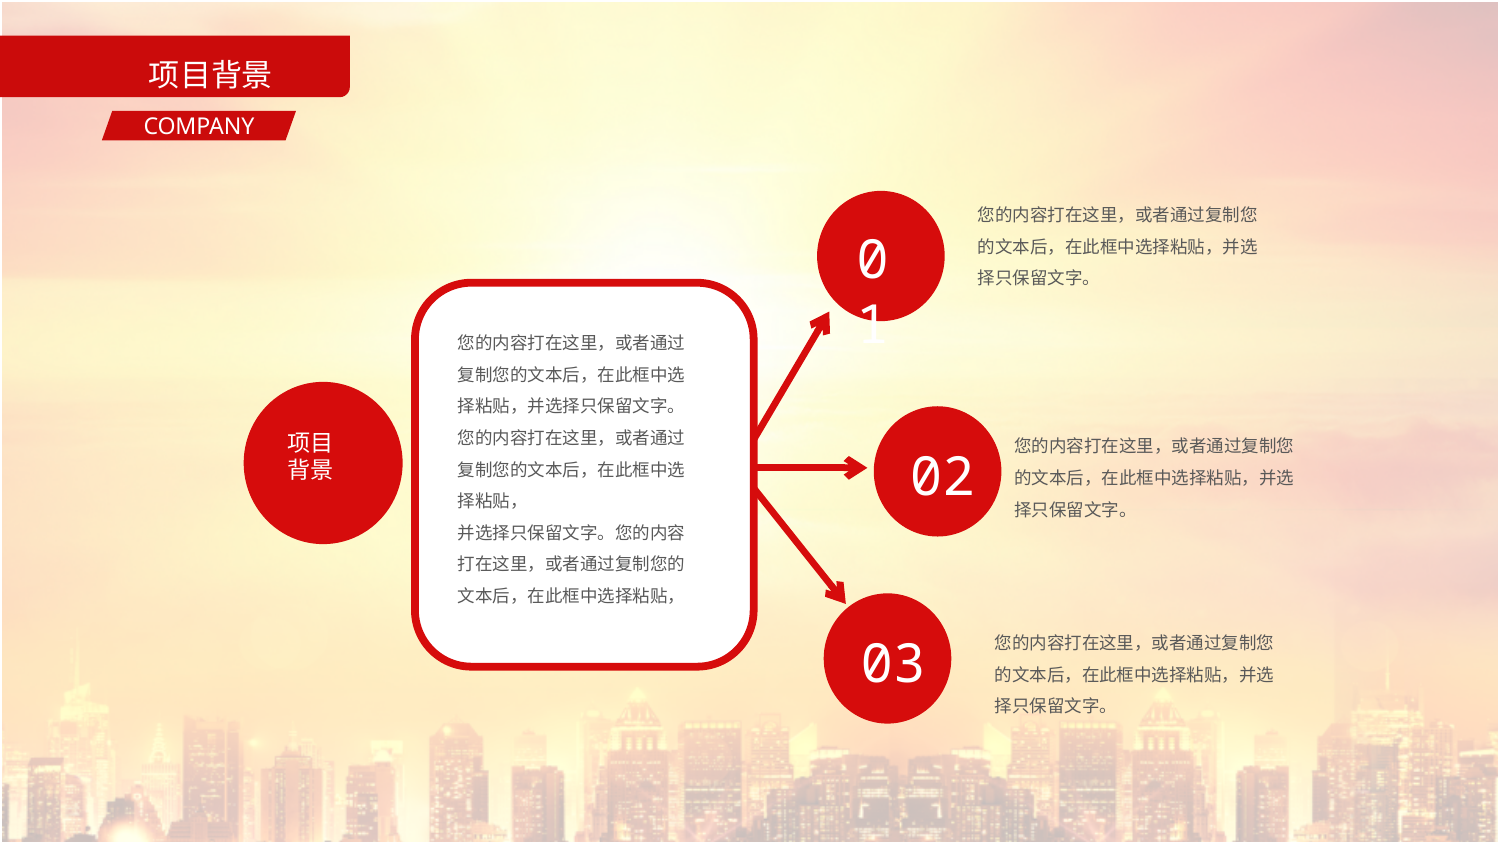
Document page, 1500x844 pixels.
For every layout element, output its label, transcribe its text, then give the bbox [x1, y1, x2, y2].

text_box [816, 190, 945, 322]
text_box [734, 311, 868, 605]
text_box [243, 381, 403, 545]
text_box 您的内容打在这里，或者通过复制您的文本后，在此框中选择粘贴，并选择只保留文字。 [1009, 422, 1303, 523]
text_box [823, 593, 967, 724]
text_box 您的内容打在这里，或者通过复制您的文本后，在此框中选择粘贴，并选择只保留文字。您的内容打在这里，或者通过复制您的文本后，在此框中选择粘贴， 并选择只保留文字。您的内容打在这里，或者通过复制您的文本后，在此框中选择粘贴， [452, 318, 707, 609]
text_box 您的内容打在这里，或者通过复制您的文本后，在此框中选择粘贴，并选择只保留文字。 [972, 190, 1267, 291]
text_box [412, 280, 756, 669]
text_box COMPANY [99, 110, 298, 143]
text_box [0, 35, 351, 101]
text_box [873, 405, 1002, 537]
text_box 您的内容打在这里，或者通过复制您的文本后，在此框中选择粘贴，并选择只保留文字。 [989, 619, 1284, 720]
